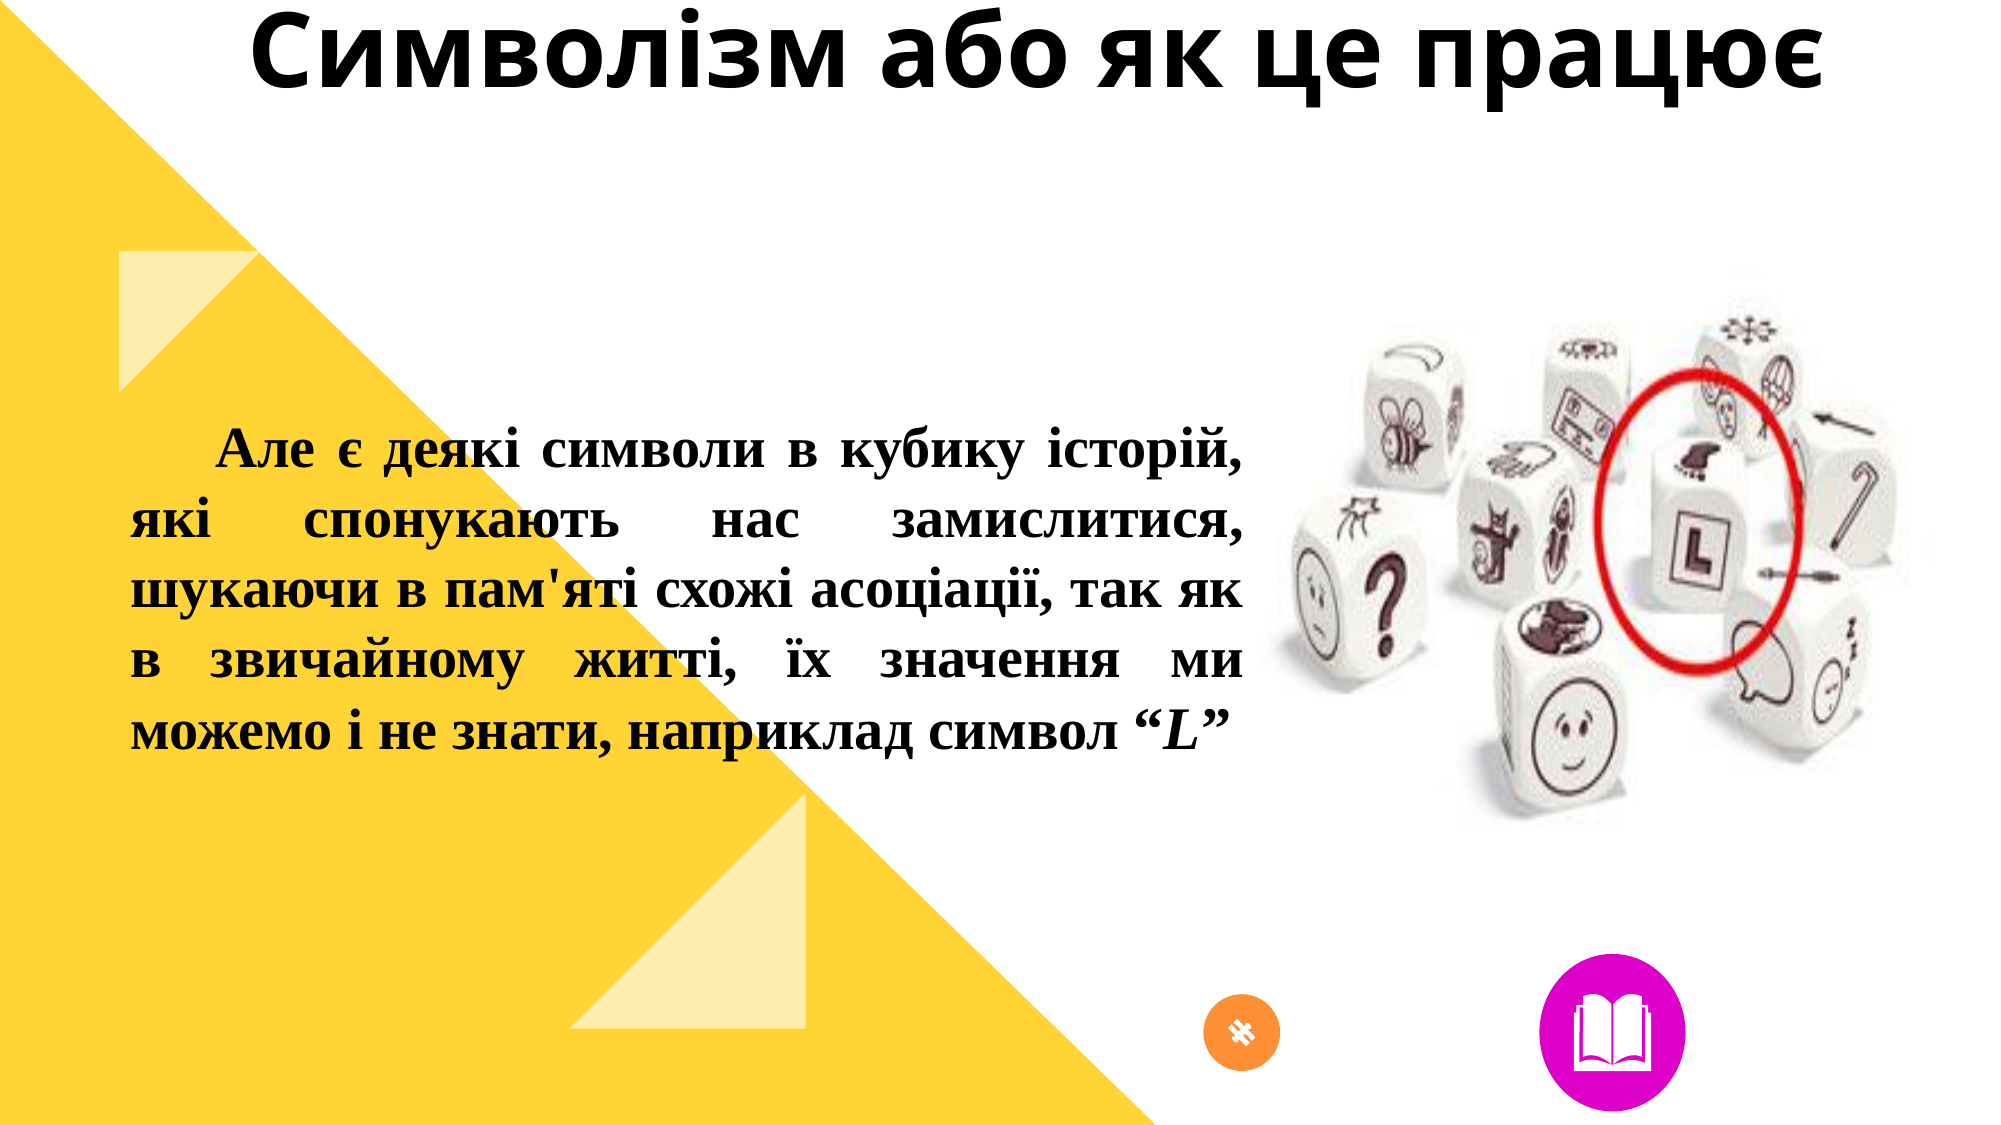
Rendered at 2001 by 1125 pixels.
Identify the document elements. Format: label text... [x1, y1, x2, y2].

text_box [1227, 1018, 1256, 1047]
picture [1258, 216, 1937, 874]
text_box Символізм або як це працює [222, 0, 1875, 193]
text_box [1573, 994, 1652, 1072]
text_box Але є деякі символи в кубику історій, які спонукають нас замислитися, шукаючи в пам'яті схожі асоціації, так як в звичайному житті, їх значення ми можемо і не знати, наприклад символ “L” [115, 192, 1260, 1034]
text_box [1203, 994, 1281, 1071]
text_box [1539, 953, 1686, 1112]
